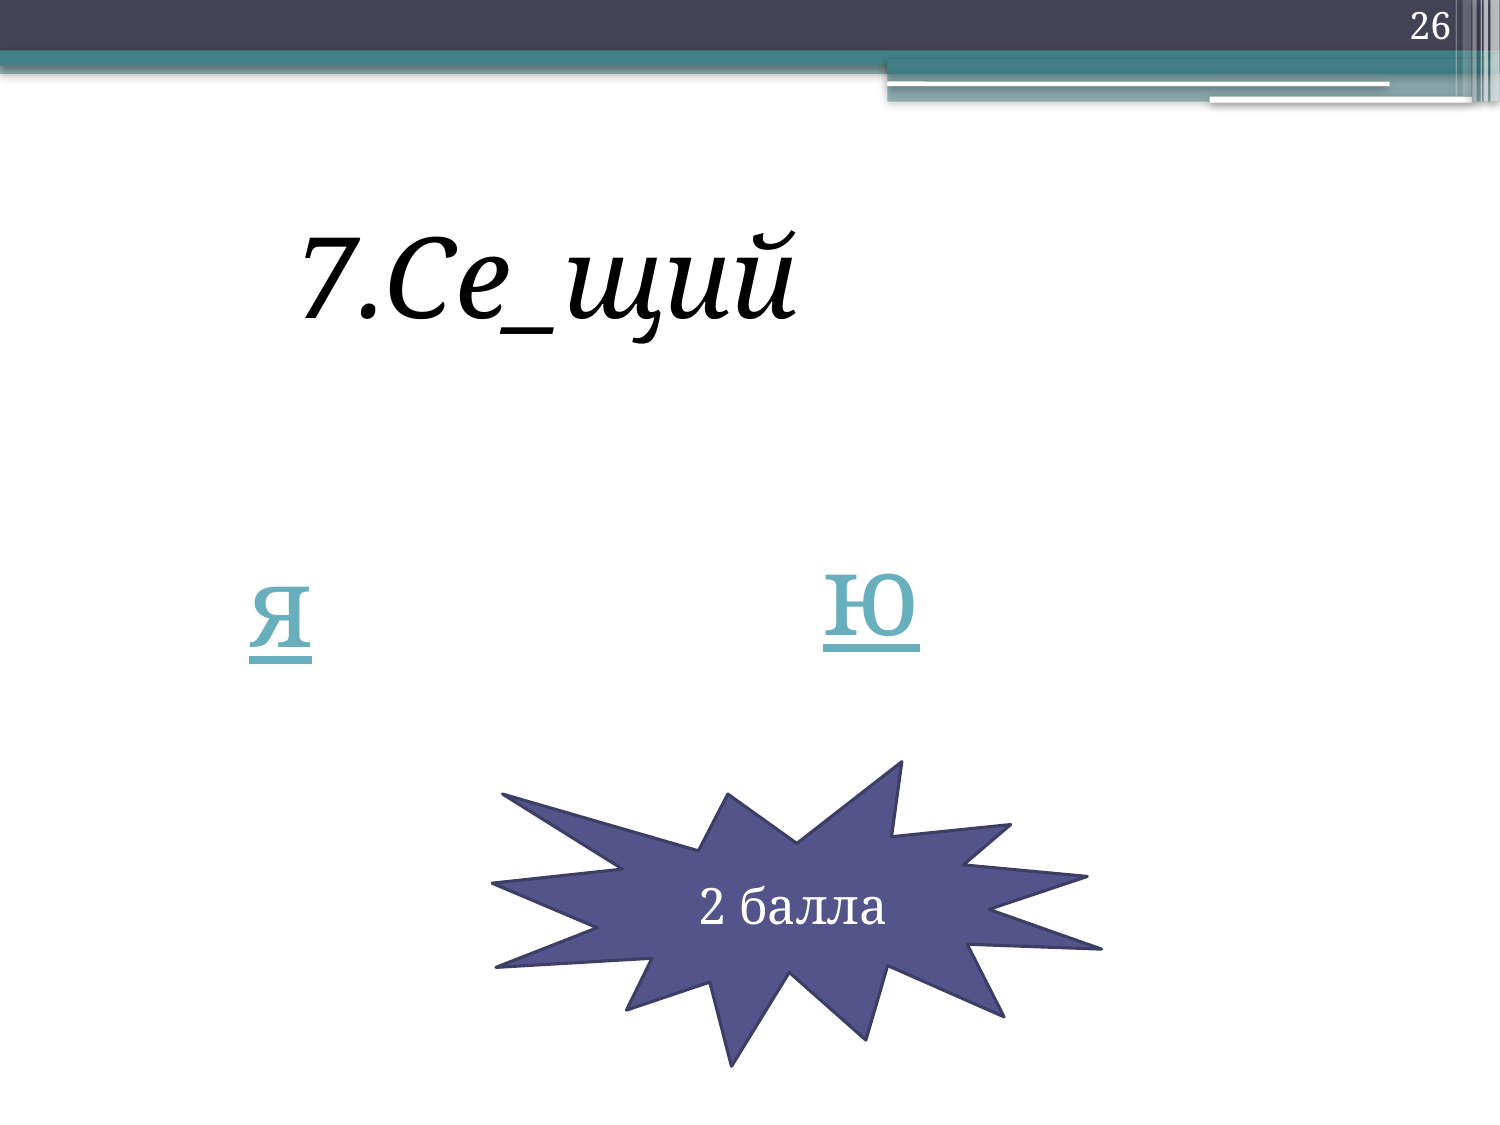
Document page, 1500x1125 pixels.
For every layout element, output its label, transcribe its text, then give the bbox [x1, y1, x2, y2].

slide_number 26 [1341, 0, 1466, 61]
text_box 2 балла [490, 760, 1104, 1068]
text_box 7.Се_щий [281, 199, 985, 349]
text_box ю [808, 515, 997, 684]
text_box я [234, 527, 493, 696]
